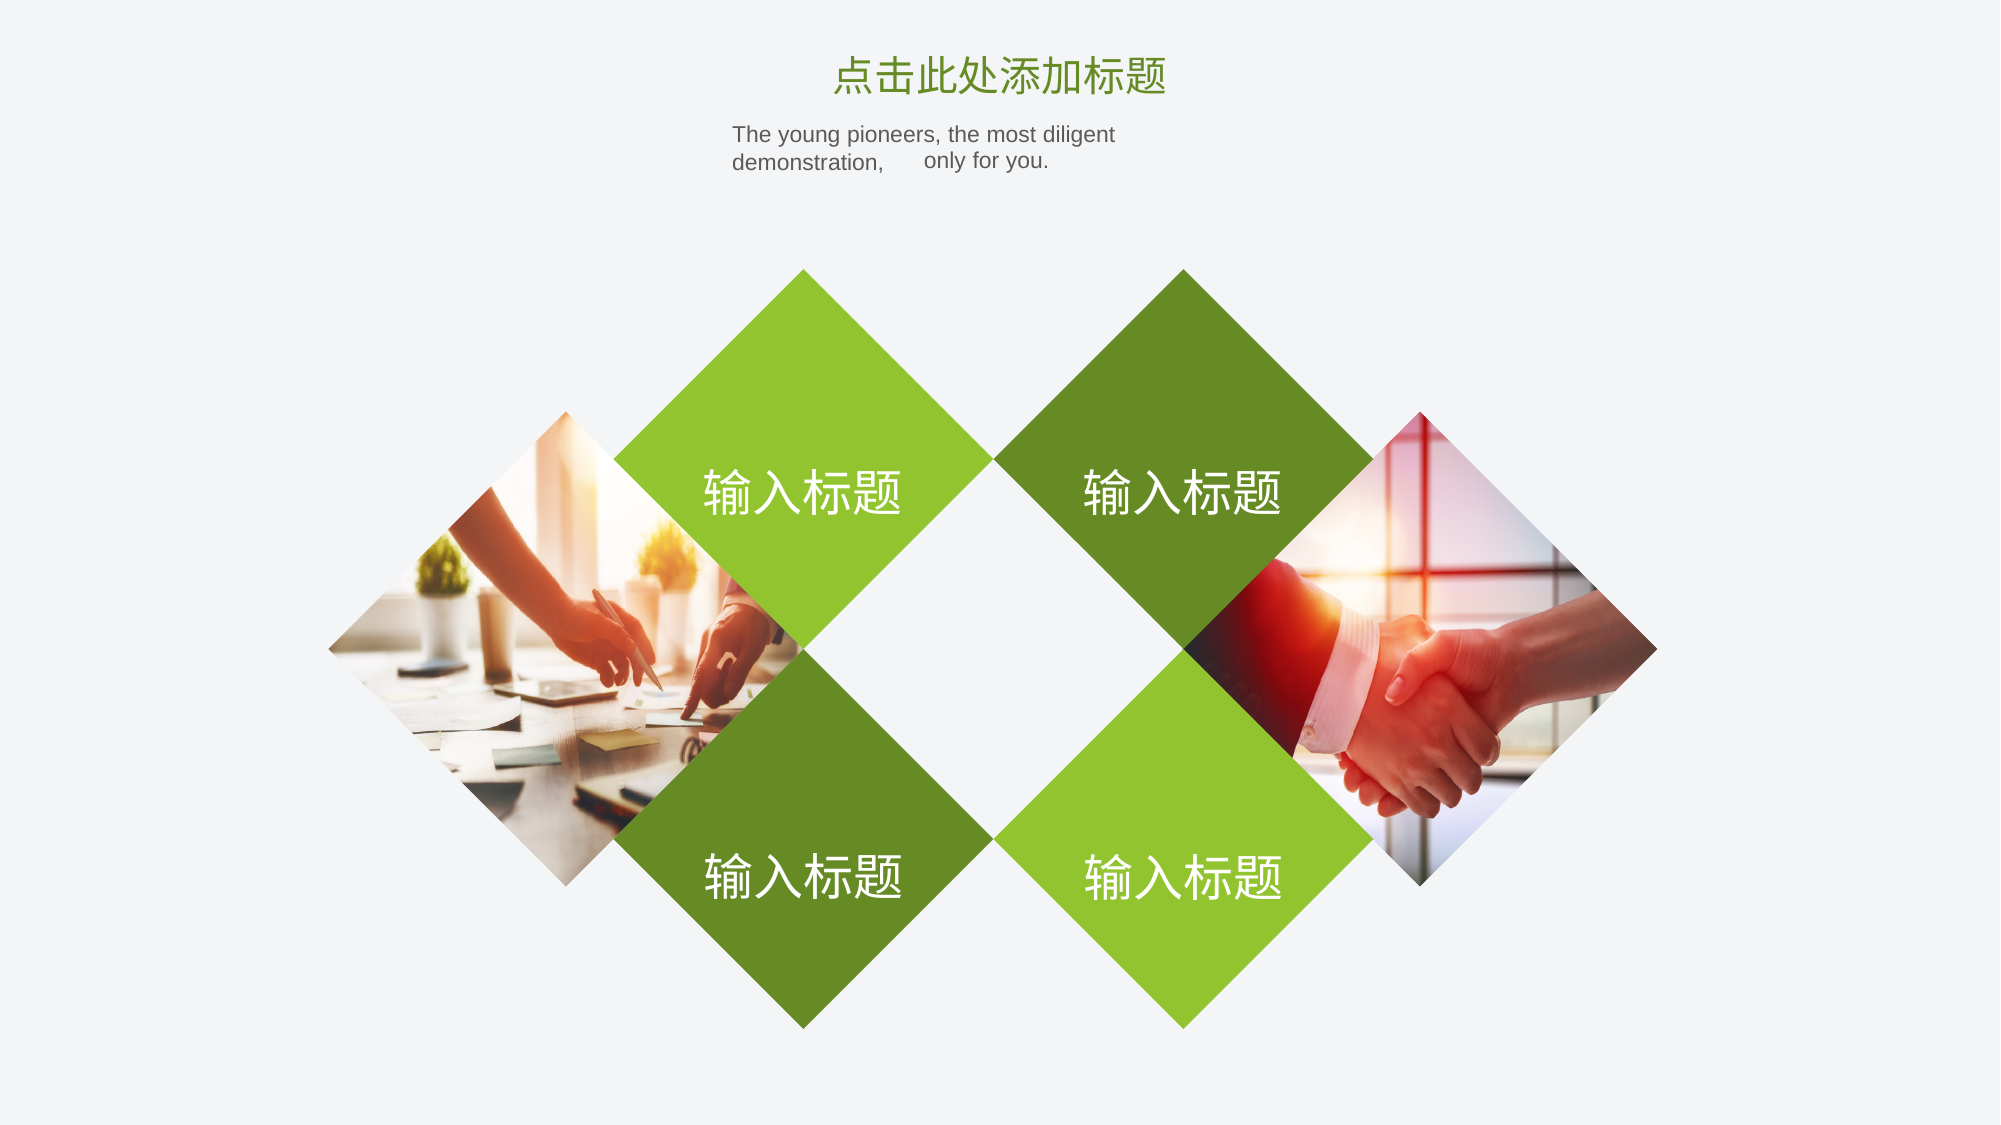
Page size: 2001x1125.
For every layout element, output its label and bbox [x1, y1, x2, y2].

text_box [668, 324, 938, 594]
text_box [327, 410, 802, 888]
text_box [1185, 410, 1659, 888]
text_box [717, 42, 1283, 182]
text_box [668, 704, 938, 974]
text_box [1048, 324, 1318, 594]
text_box [1048, 704, 1318, 974]
